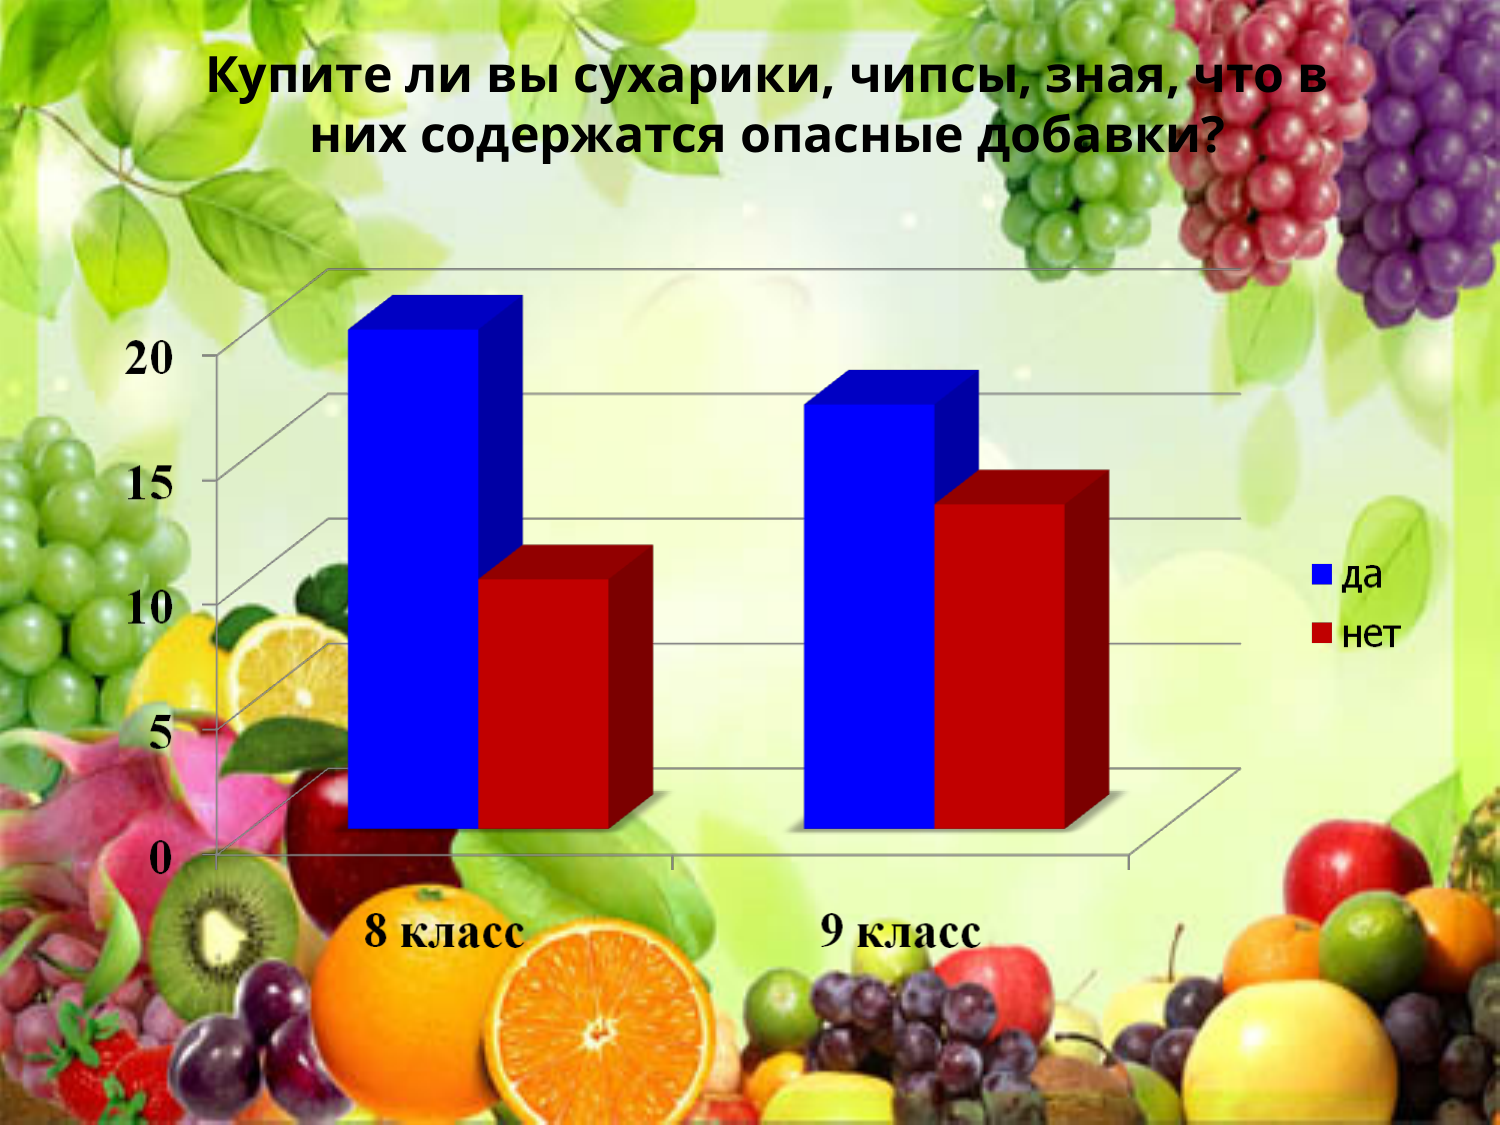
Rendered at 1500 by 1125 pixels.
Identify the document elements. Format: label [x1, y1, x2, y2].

picture [0, 0, 1500, 1125]
text_box [70, 222, 1421, 985]
